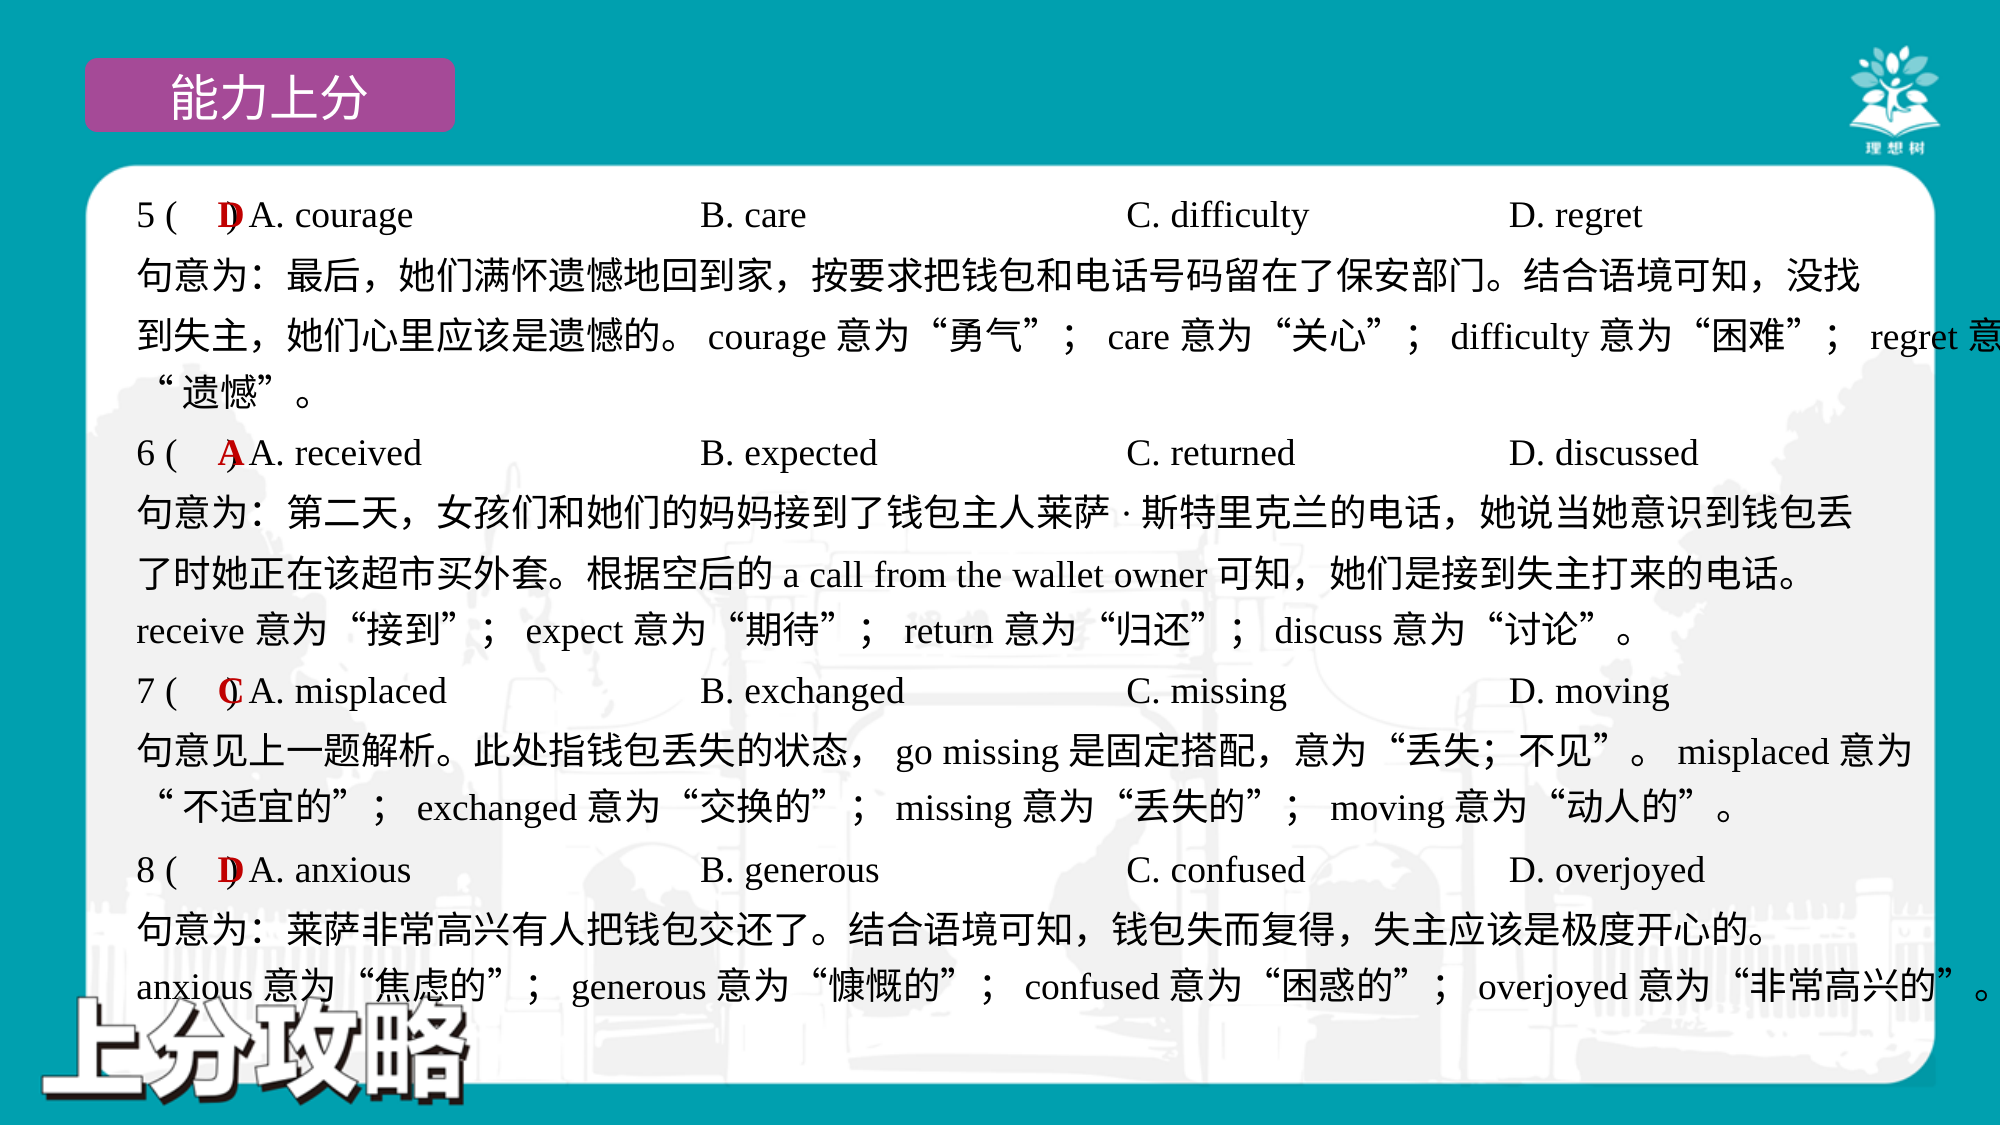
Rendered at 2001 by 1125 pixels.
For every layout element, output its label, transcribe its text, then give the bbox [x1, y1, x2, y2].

text_box A [204, 414, 259, 469]
text_box 句意为：最后，她们满怀遗憾地回到家，按要求把钱包和电话号码留在了保安部门。结合语境可知，没找 到失主，她们心里应该是遗憾的。courage意为“勇气”；care意为“关心”；difficulty意为“困难”；regret意为 “遗憾”。 [136, 236, 1865, 410]
picture [0, 0, 2000, 1125]
text_box 6 ( ) A. received B. expected C. returned D. discussed [136, 415, 204, 468]
text_box 6 ( ) A. received B. expected C. returned D. discussed [259, 415, 1865, 468]
text_box 7 ( ) A. misplaced B. exchanged C. missing D. moving [259, 652, 1865, 706]
text_box 5 ( ) A. courage B. care C. difficulty D. regret [259, 176, 1865, 230]
text_box 8 ( ) A. anxious B. generous C. confused D. overjoyed [136, 831, 204, 885]
text_box 8 ( ) A. anxious B. generous C. confused D. overjoyed [259, 831, 1865, 885]
text_box D [204, 831, 259, 885]
text_box D [204, 176, 259, 231]
text_box 5 ( ) A. courage B. care C. difficulty D. regret [136, 176, 204, 230]
text_box 句意为：莱萨非常高兴有人把钱包交还了。结合语境可知，钱包失而复得，失主应该是极度开心的。 anxious意为“焦虑的”；generous意为“慷慨的”；confused意为“困惑的”；overjoyed意为“非常高兴的”。 [136, 890, 1865, 1003]
text_box 句意见上一题解析。此处指钱包丢失的状态，go missing是固定搭配，意为“丢失；不见”。misplaced意为 “不适宜的”；exchanged意为“交换的”；missing意为“丢失的”；moving意为“动人的”。 [136, 711, 1865, 824]
text_box 7 ( ) A. misplaced B. exchanged C. missing D. moving [136, 652, 204, 706]
text_box C [204, 652, 259, 706]
text_box 句意为：第二天，女孩们和她们的妈妈接到了钱包主人莱萨·斯特里克兰的电话，她说当她意识到钱包丢 了时她正在该超市买外套。根据空后的a call from the wallet owner可知，她们是接到失主打来的电话。 receive意为“接到”；expect意为“期待”；return意为“归还”；discuss意为“讨论”。 [136, 473, 1865, 647]
